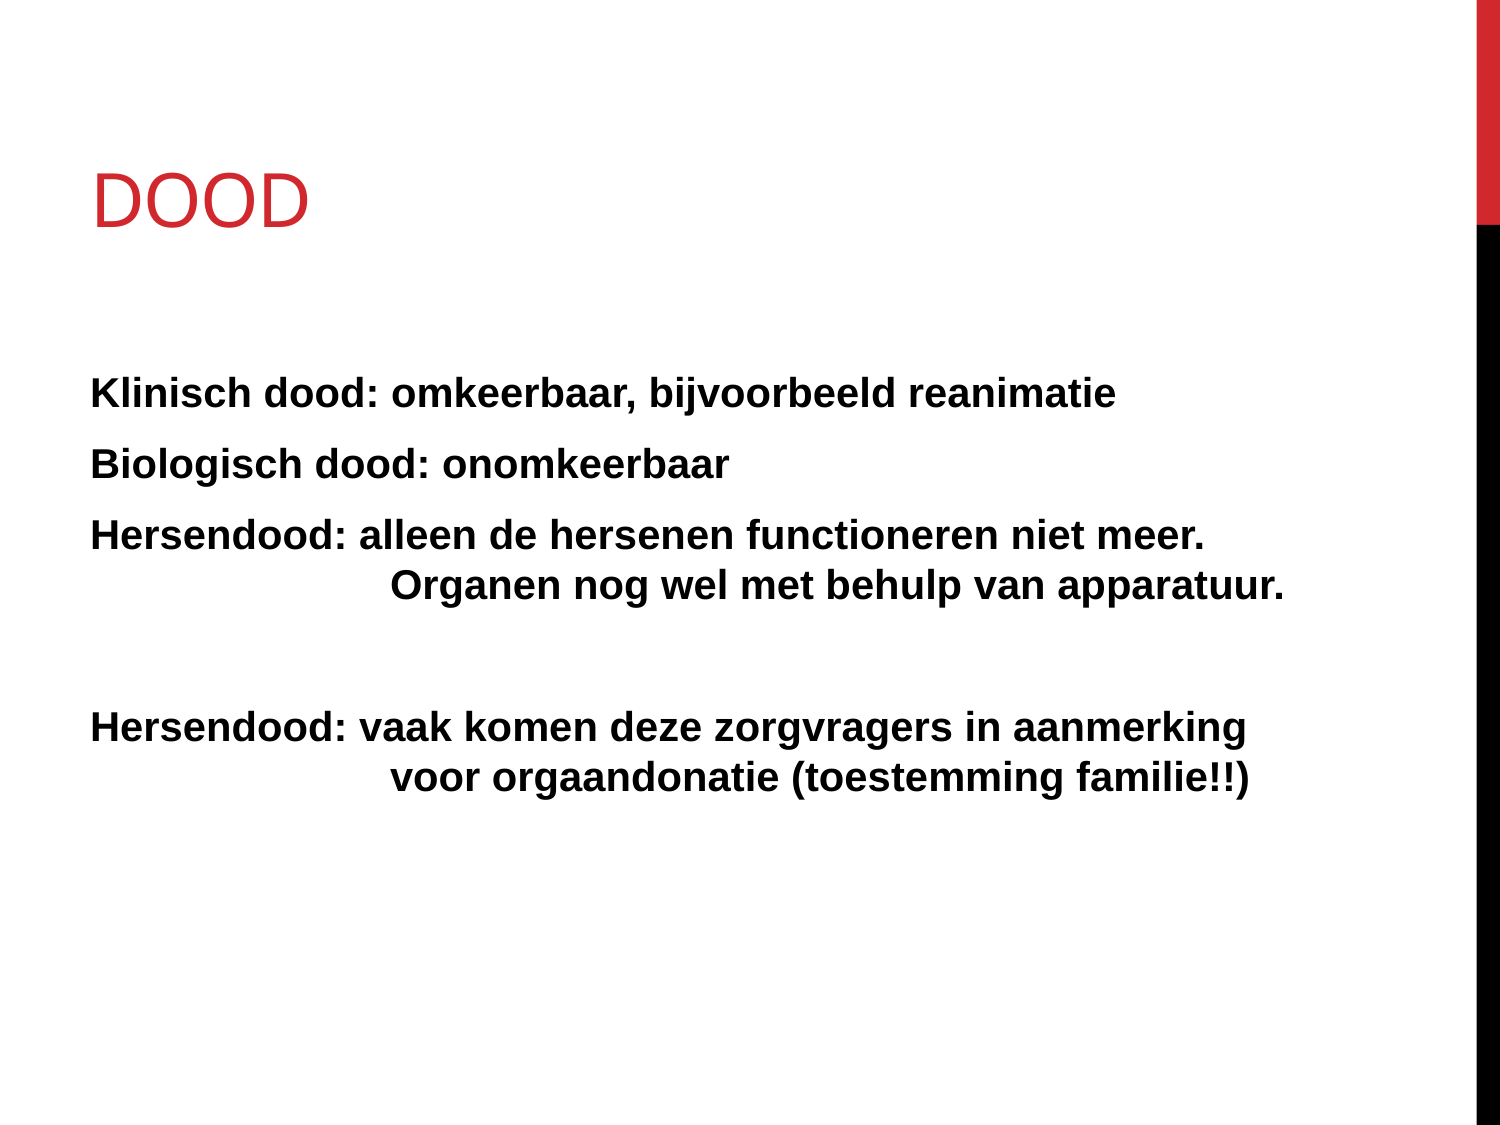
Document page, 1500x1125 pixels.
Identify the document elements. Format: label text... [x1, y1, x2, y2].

list Klinisch dood: omkeerbaar, bijvoorbeeld reanimatie Biologisch dood: onomkeerbaar Hersendood: alleen de hersenen functioneren niet meer. Organen nog wel met behulp van apparatuur. Hersendood: vaak komen deze zorgvragers in aanmerking voor orgaandonatie (toestemming familie!!) [75, 287, 1325, 1005]
title Dood [75, 25, 1025, 250]
